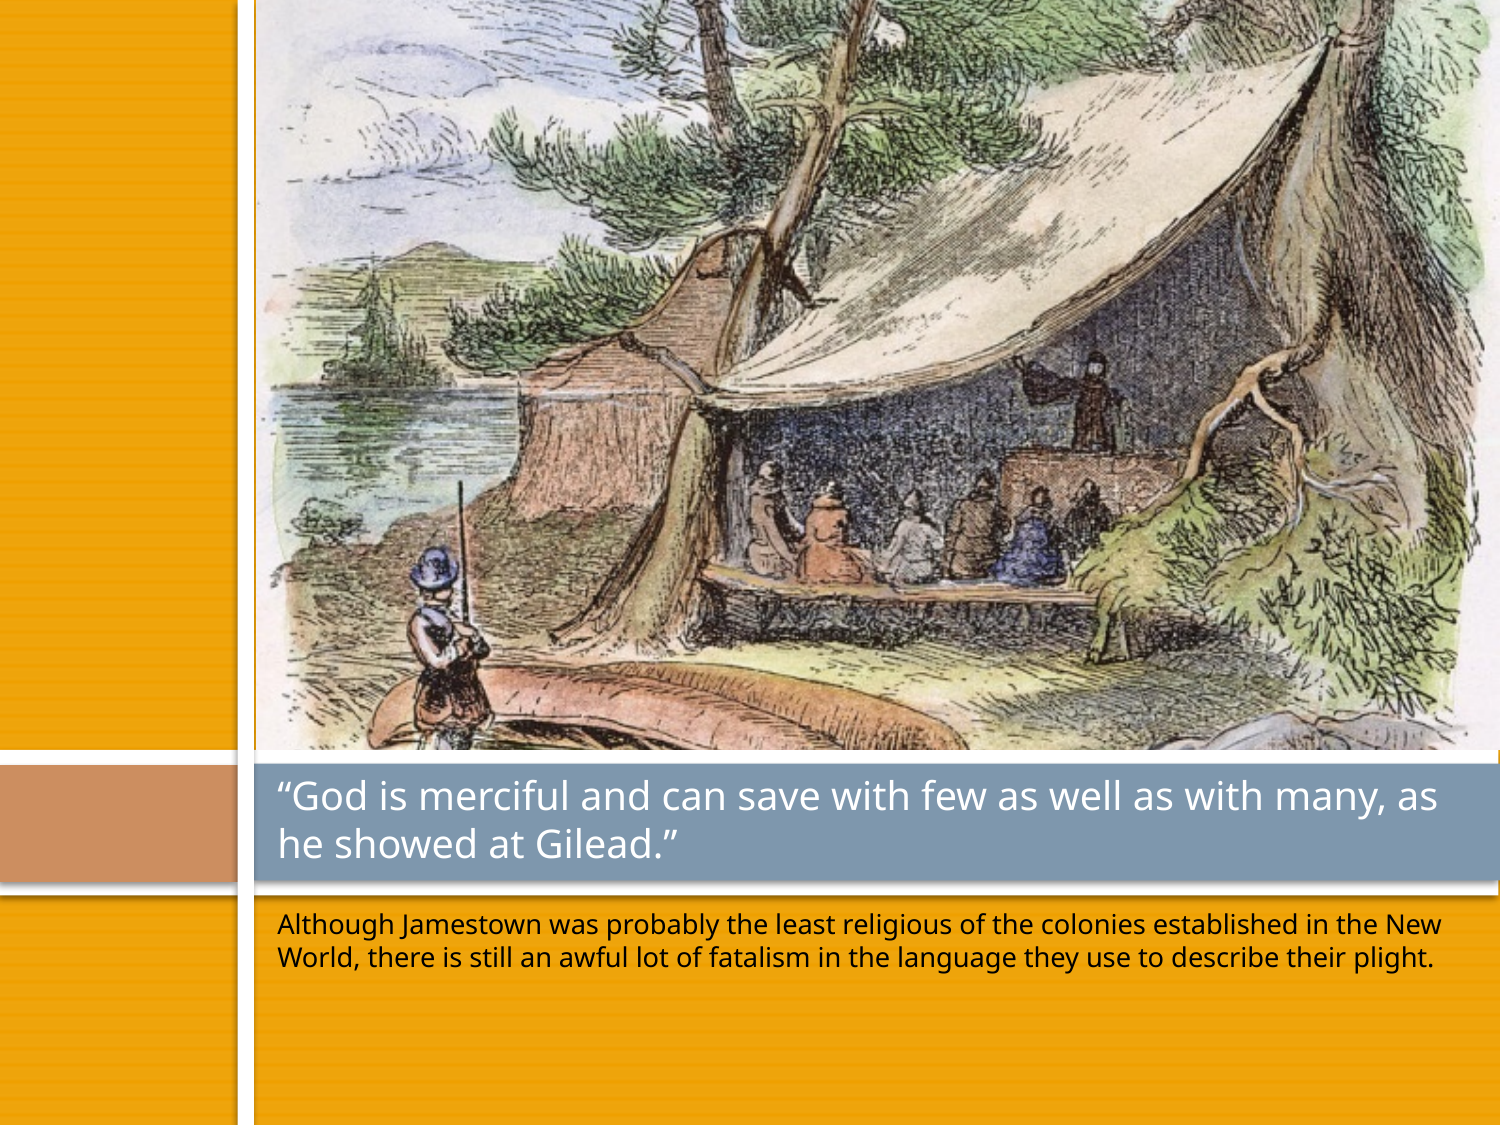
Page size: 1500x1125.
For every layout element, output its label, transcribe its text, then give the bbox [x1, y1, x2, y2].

picture [255, 0, 1500, 750]
list Although Jamestown was probably the least religious of the colonies established in the New World, there is still an awful lot of fatalism in the language they use to describe their plight. [262, 900, 1463, 1013]
title “God is merciful and can save with few as well as with many, as he showed at Gilead.” [262, 762, 1463, 875]
